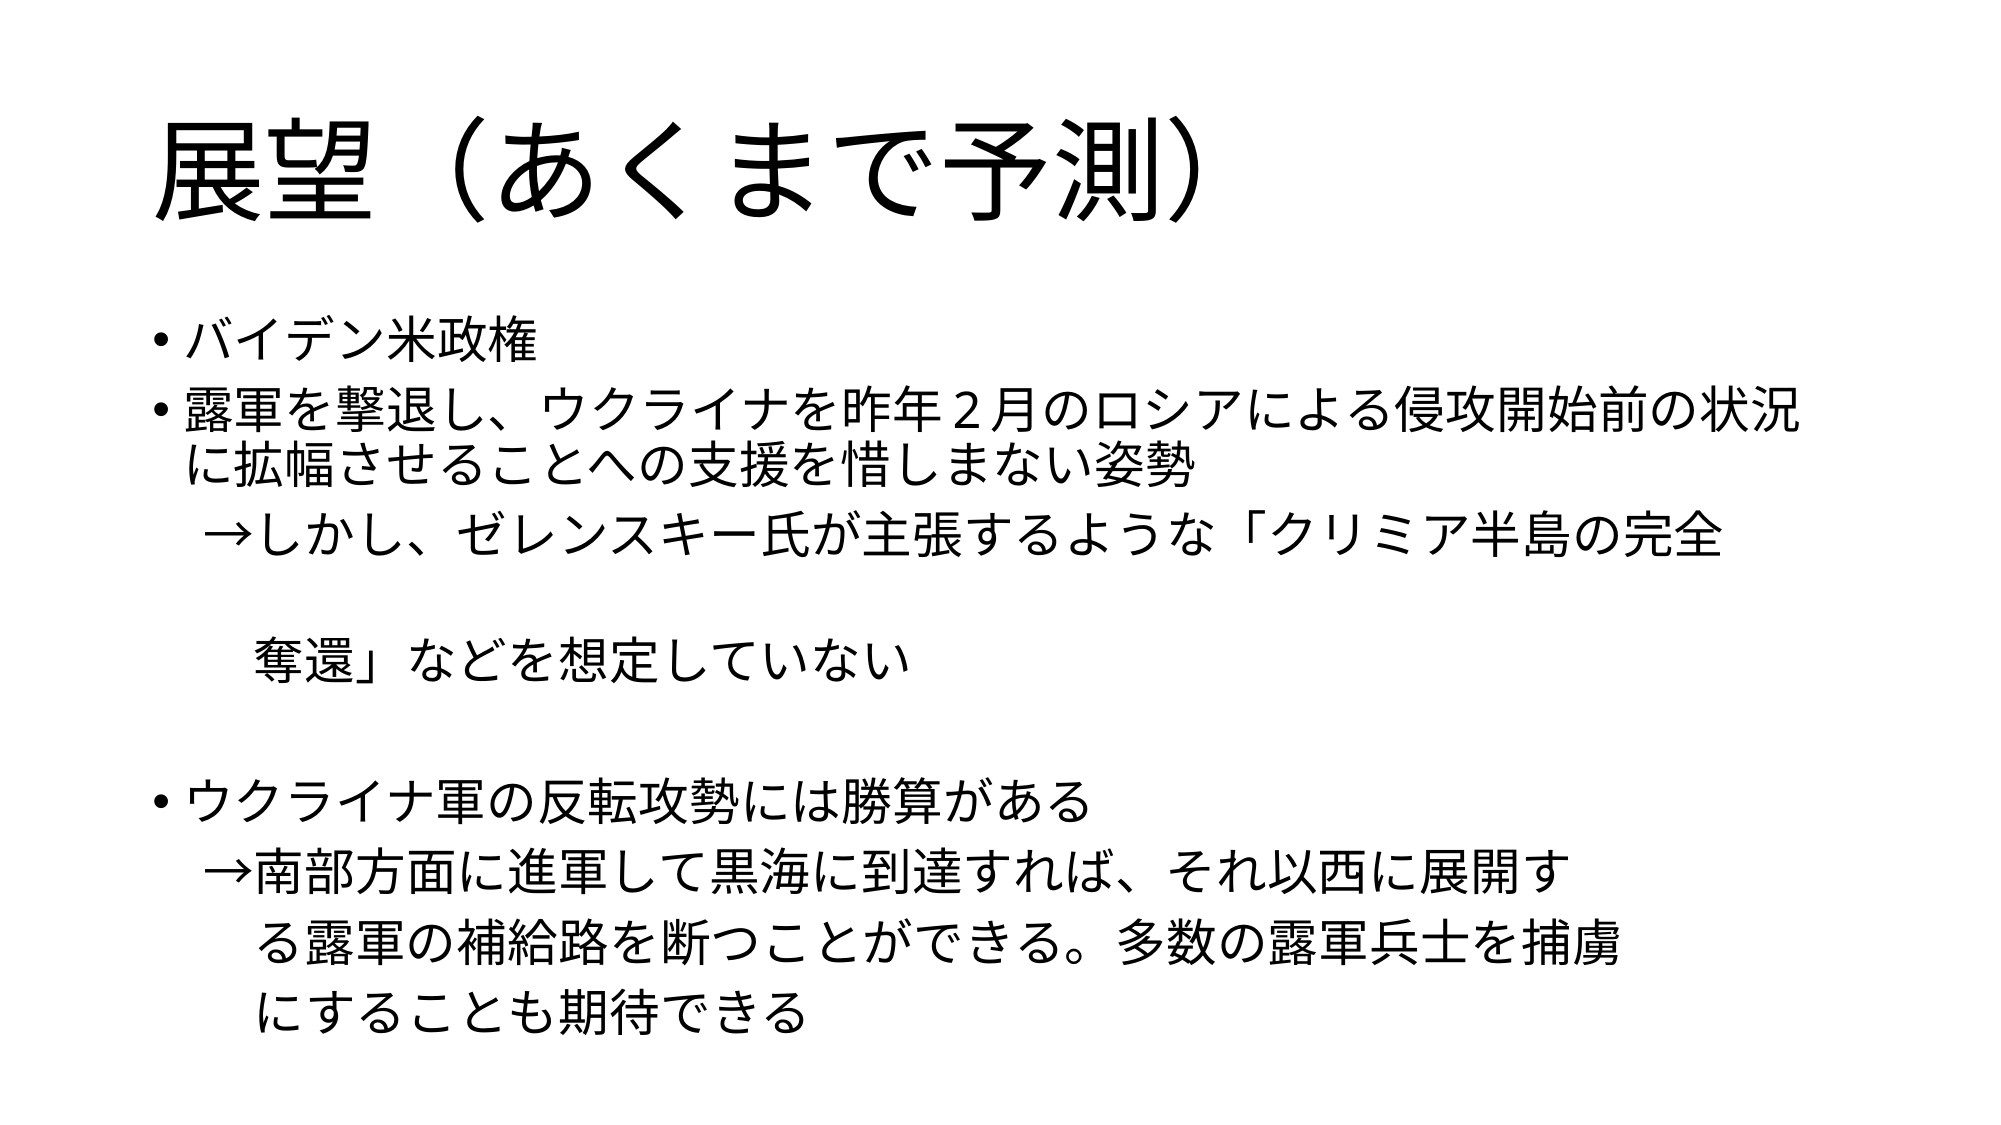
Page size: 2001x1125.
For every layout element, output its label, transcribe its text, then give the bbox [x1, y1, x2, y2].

title 展望（あくまで予測） [137, 67, 1863, 285]
list バイデン米政権 露軍を撃退し、ウクライナを昨年2月のロシアによる侵攻開始前の状況に拡幅させることへの支援を惜しまない姿勢 →しかし、ゼレンスキー氏が主張するような「クリミア半島の完全 奪還」などを想定していない ウクライナ軍の反転攻勢には勝算がある →南部方面に進軍して黒海に到達すれば、それ以西に展開す る露軍の補給路を断つことができる。多数の露軍兵士を捕虜 にすることも期待できる [137, 307, 1863, 1058]
